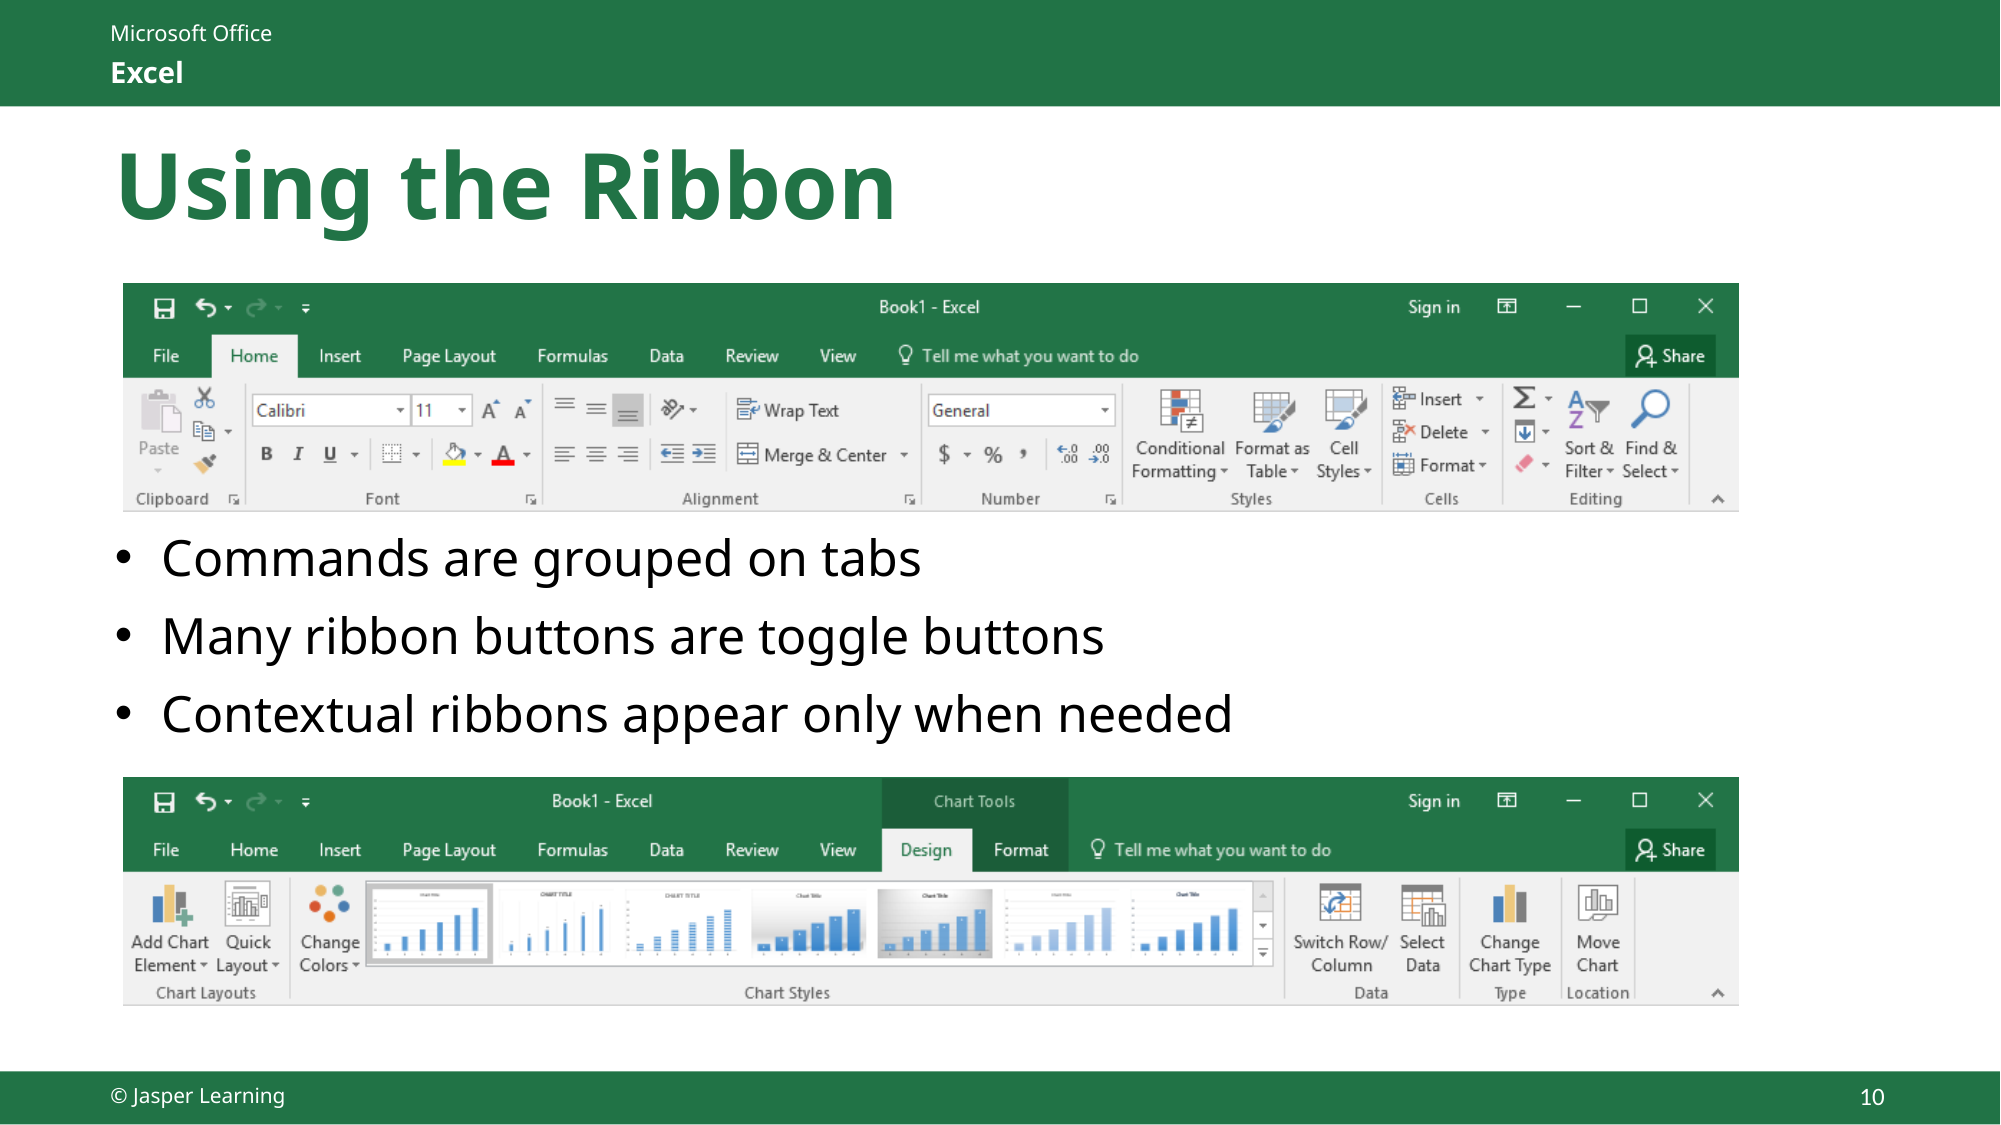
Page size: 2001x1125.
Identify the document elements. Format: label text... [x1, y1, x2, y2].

slide_number 10 [1433, 1065, 1900, 1125]
picture [123, 777, 1739, 1006]
list Commands are grouped on tabs Many ribbon buttons are toggle buttons Contextual ribbons appear only when needed [99, 283, 1900, 1026]
picture [123, 283, 1739, 512]
title Using the Ribbon [99, 118, 1866, 248]
footer © Jasper Learning [95, 1065, 729, 1125]
